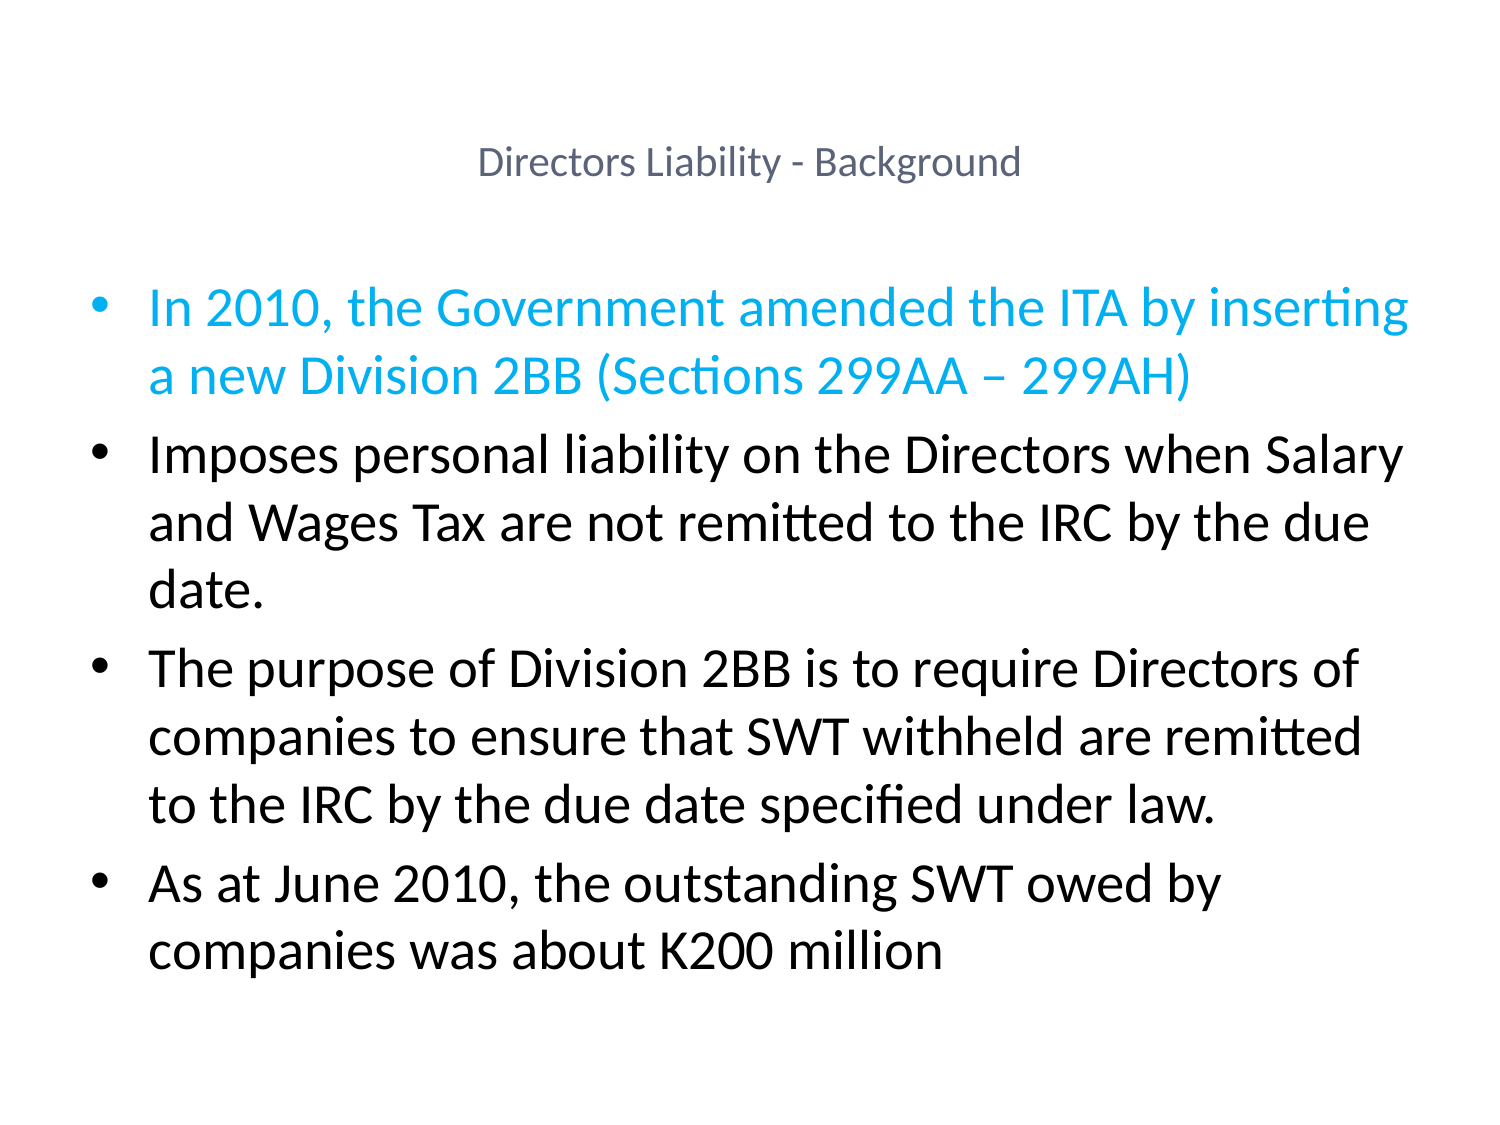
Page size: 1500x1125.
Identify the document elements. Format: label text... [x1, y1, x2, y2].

title Directors Liability - Background [75, 45, 1425, 233]
list In 2010, the Government amended the ITA by inserting a new Division 2BB (Sections 299AA – 299AH) Imposes personal liability on the Directors when Salary and Wages Tax are not remitted to the IRC by the due date. The purpose of Division 2BB is to require Directors of companies to ensure that SWT withheld are remitted to the IRC by the due date specified under law. As at June 2010, the outstanding SWT owed by companies was about K200 million [75, 262, 1425, 1005]
